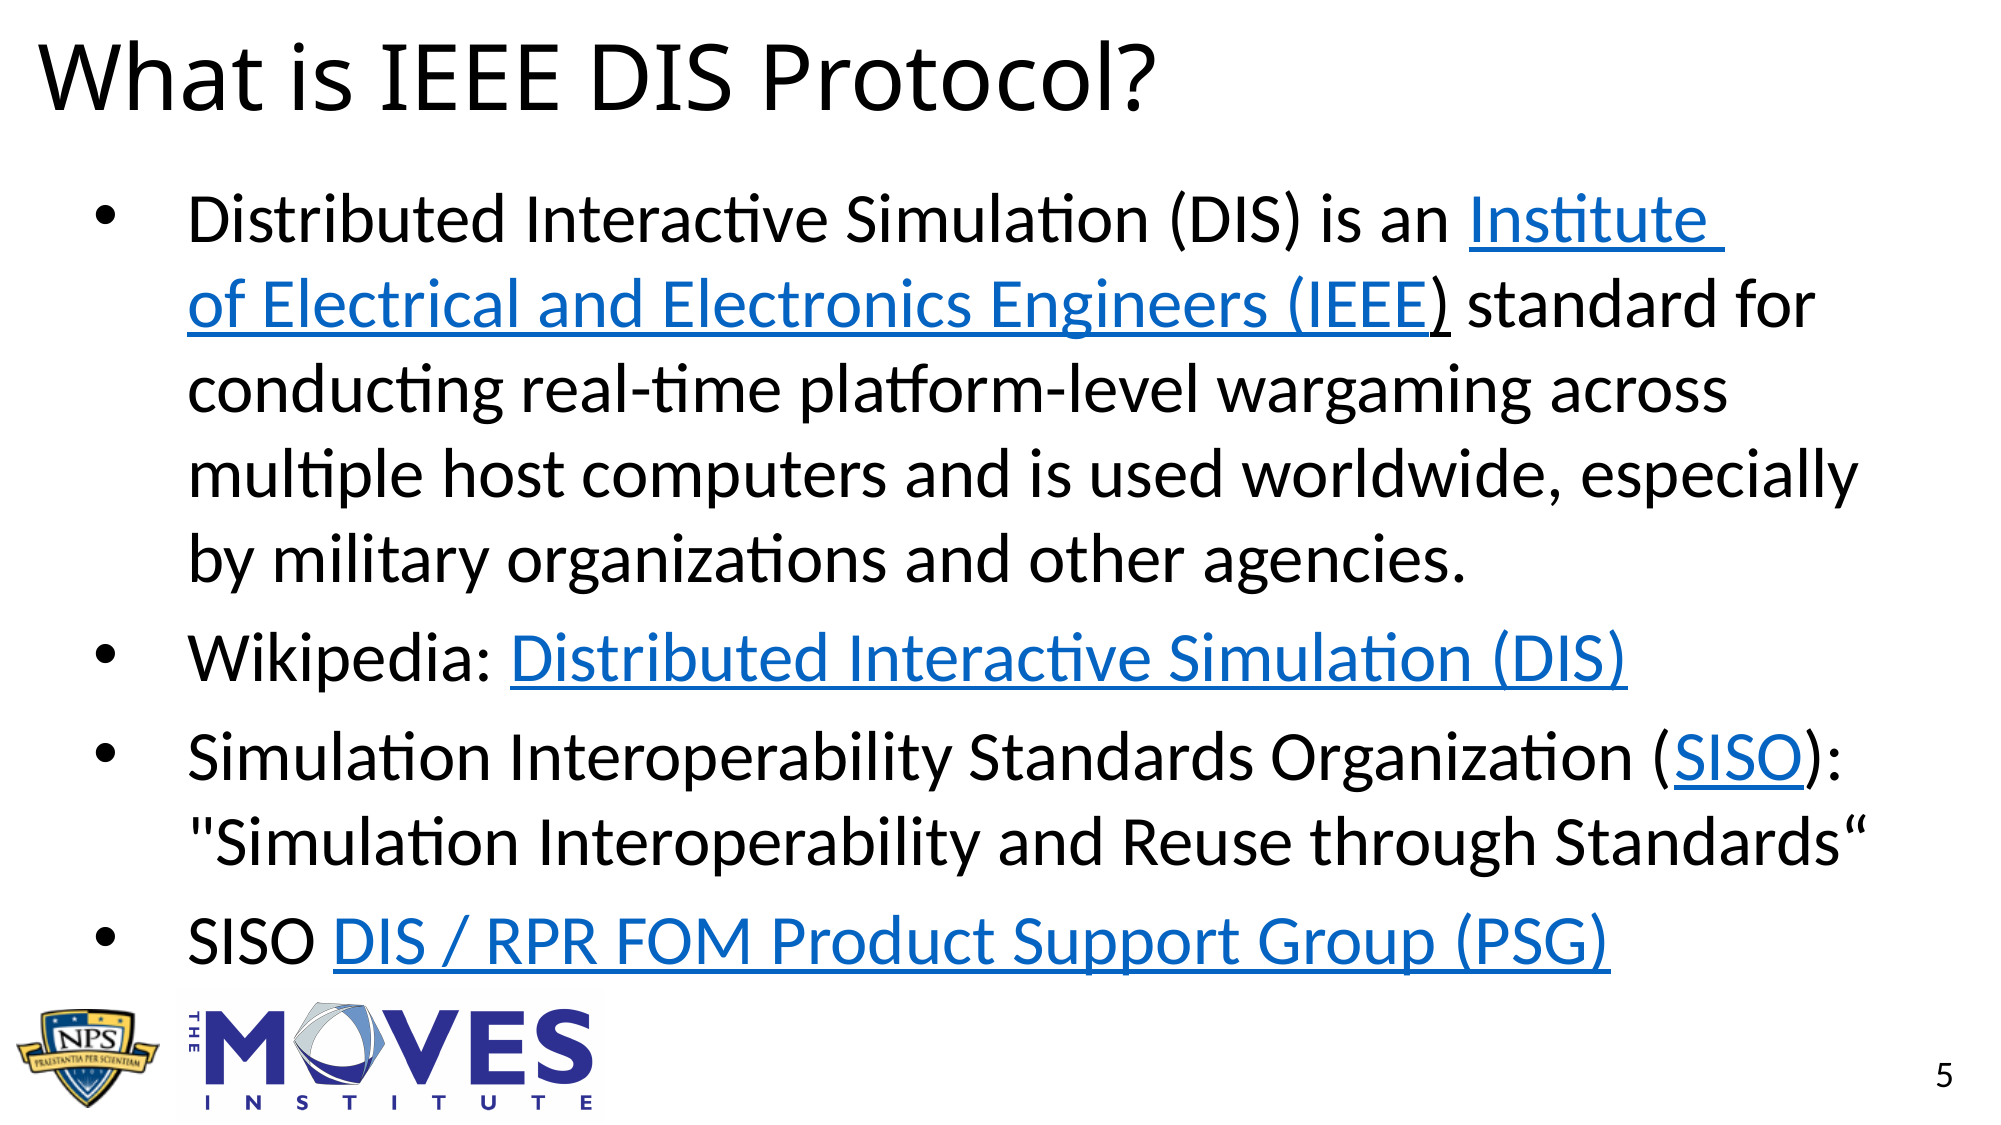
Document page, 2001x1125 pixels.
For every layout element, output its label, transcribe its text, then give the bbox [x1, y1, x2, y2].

picture [176, 988, 605, 1124]
text_box What is IEEE DIS Protocol? [22, 11, 1977, 136]
picture [16, 1009, 160, 1108]
text_box 5 [1888, 1042, 1969, 1105]
text_box Distributed Interactive Simulation (DIS) is an Institute of Electrical and Electronics Engineers (IEEE) standard for conducting real-time platform-level wargaming across multiple host computers and is used worldwide, especially by military organizations and other agencies. Wikipedia: Distributed Interactive Simulation (DIS) Simulation Interoperability Standards Organization (SISO): "Simulation Interoperability and Reuse through Standards“ SISO DIS / RPR FOM Product Support Group (PSG) [78, 164, 1953, 986]
